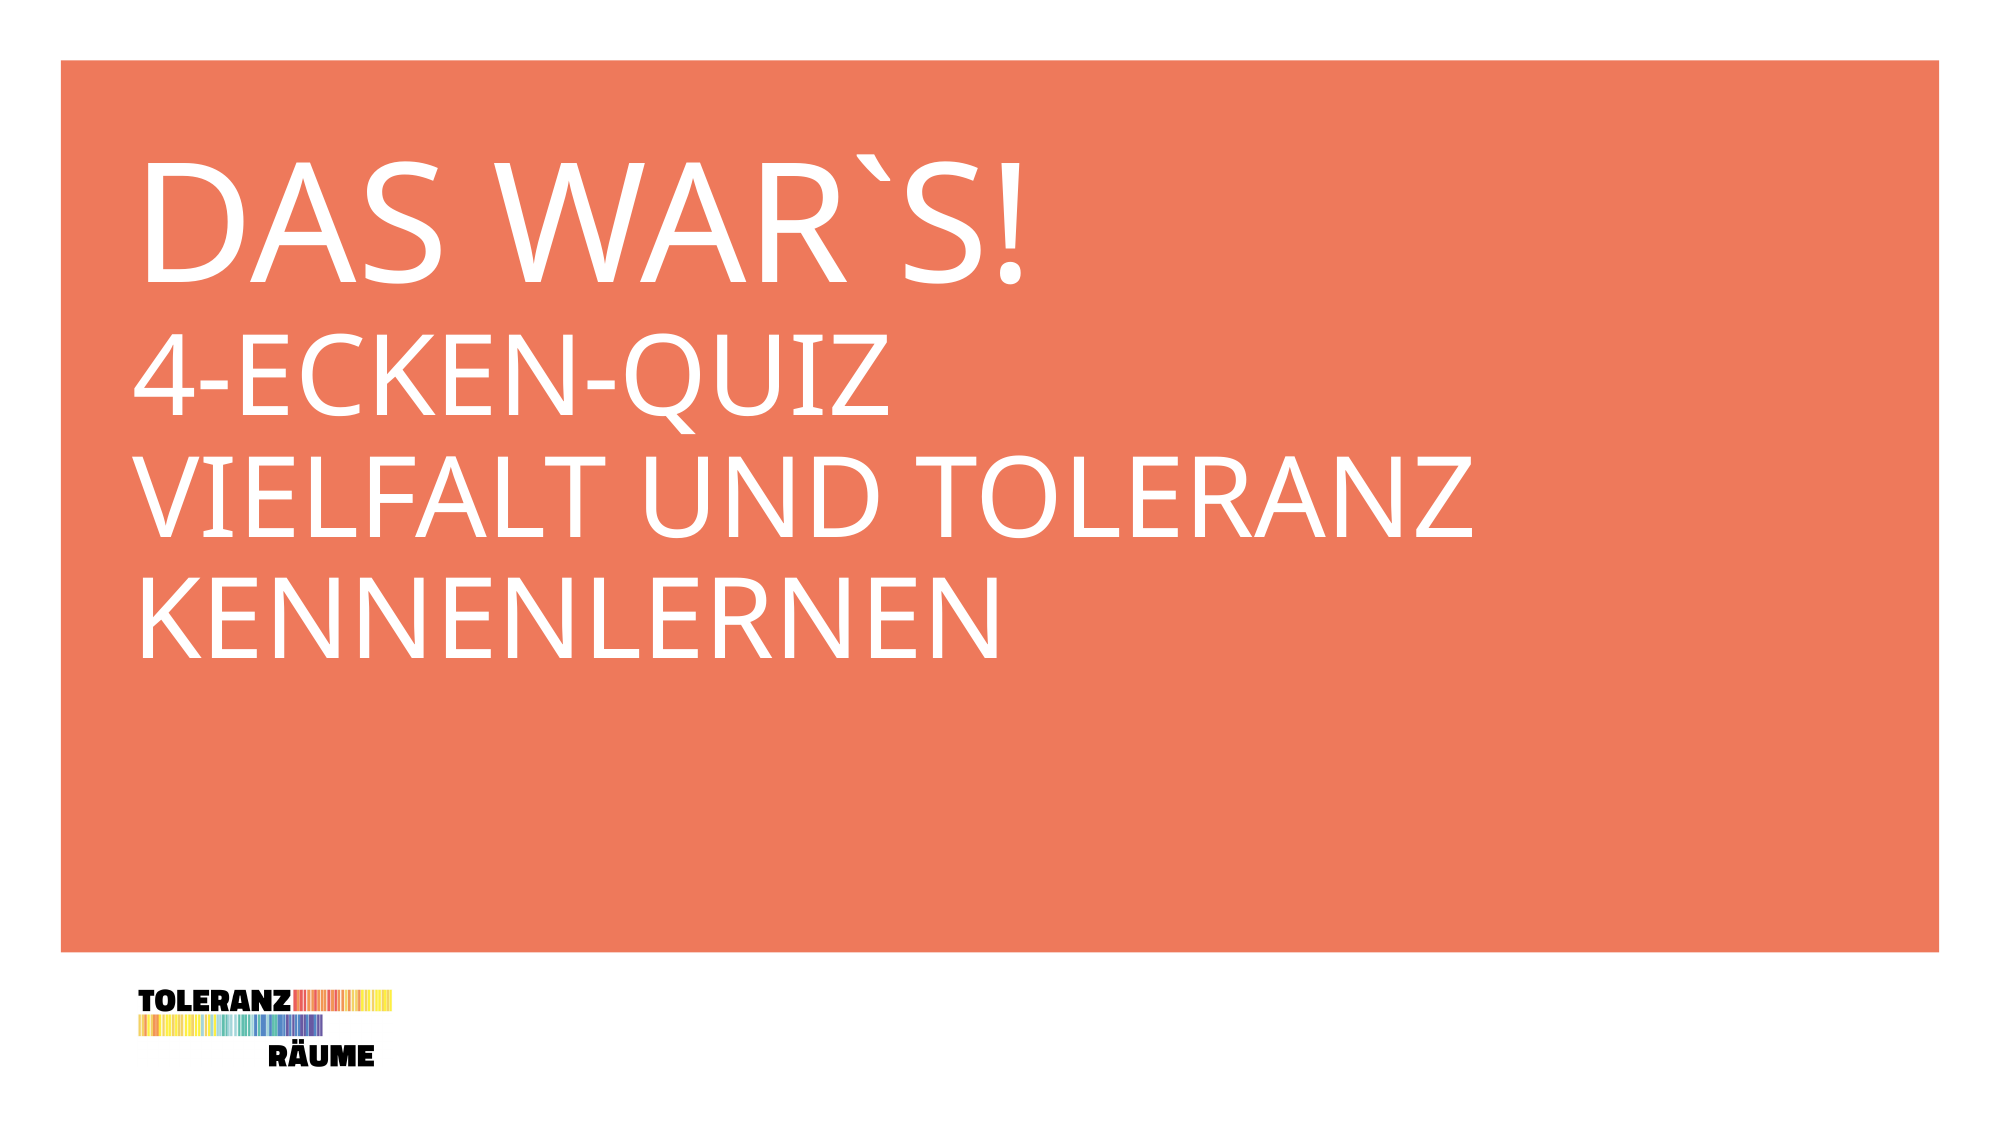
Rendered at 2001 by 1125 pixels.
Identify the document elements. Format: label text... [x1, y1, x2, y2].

picture [137, 989, 393, 1067]
text_box [60, 59, 1940, 953]
title Das war`s! 4-Ecken-Quiz Vielfalt und Toleranz kennenlernen [132, 138, 1861, 485]
